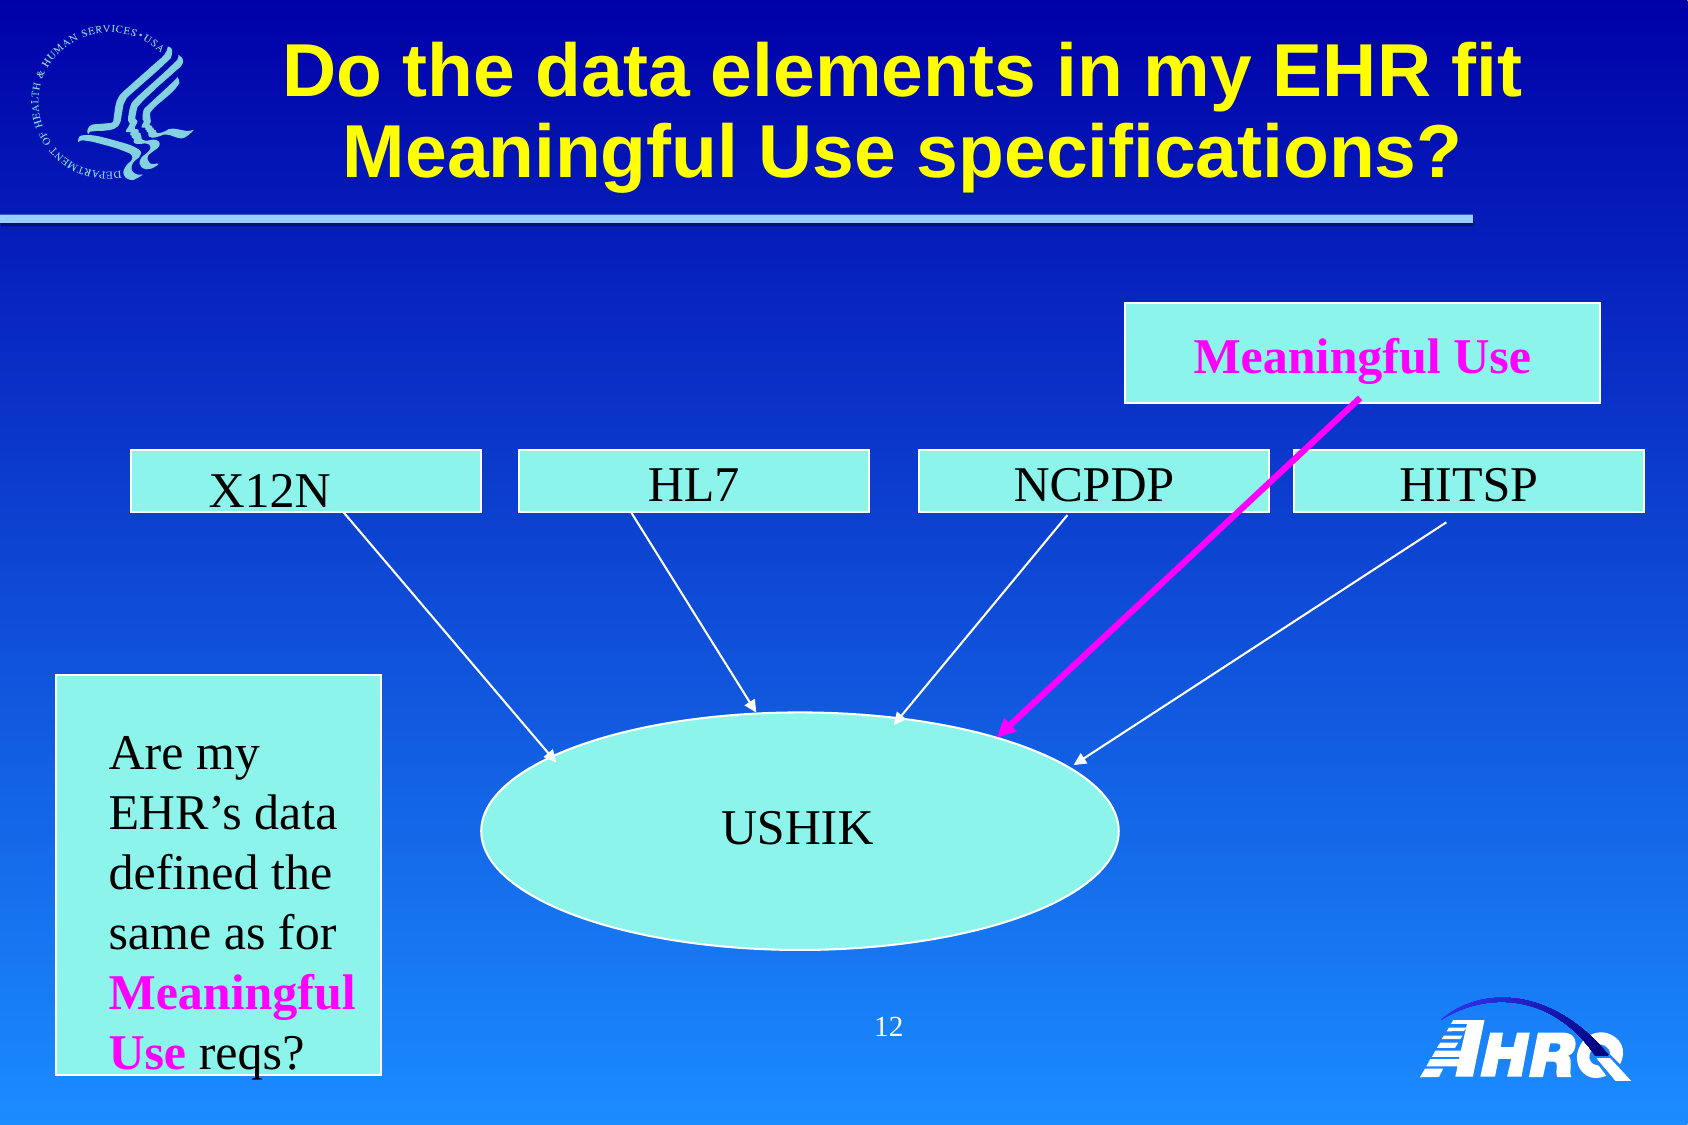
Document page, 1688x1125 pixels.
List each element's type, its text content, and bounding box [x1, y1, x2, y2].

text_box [55, 302, 1644, 1092]
title Do the data elements in my EHR fit Meaningful Use specifications? [218, 56, 1588, 202]
